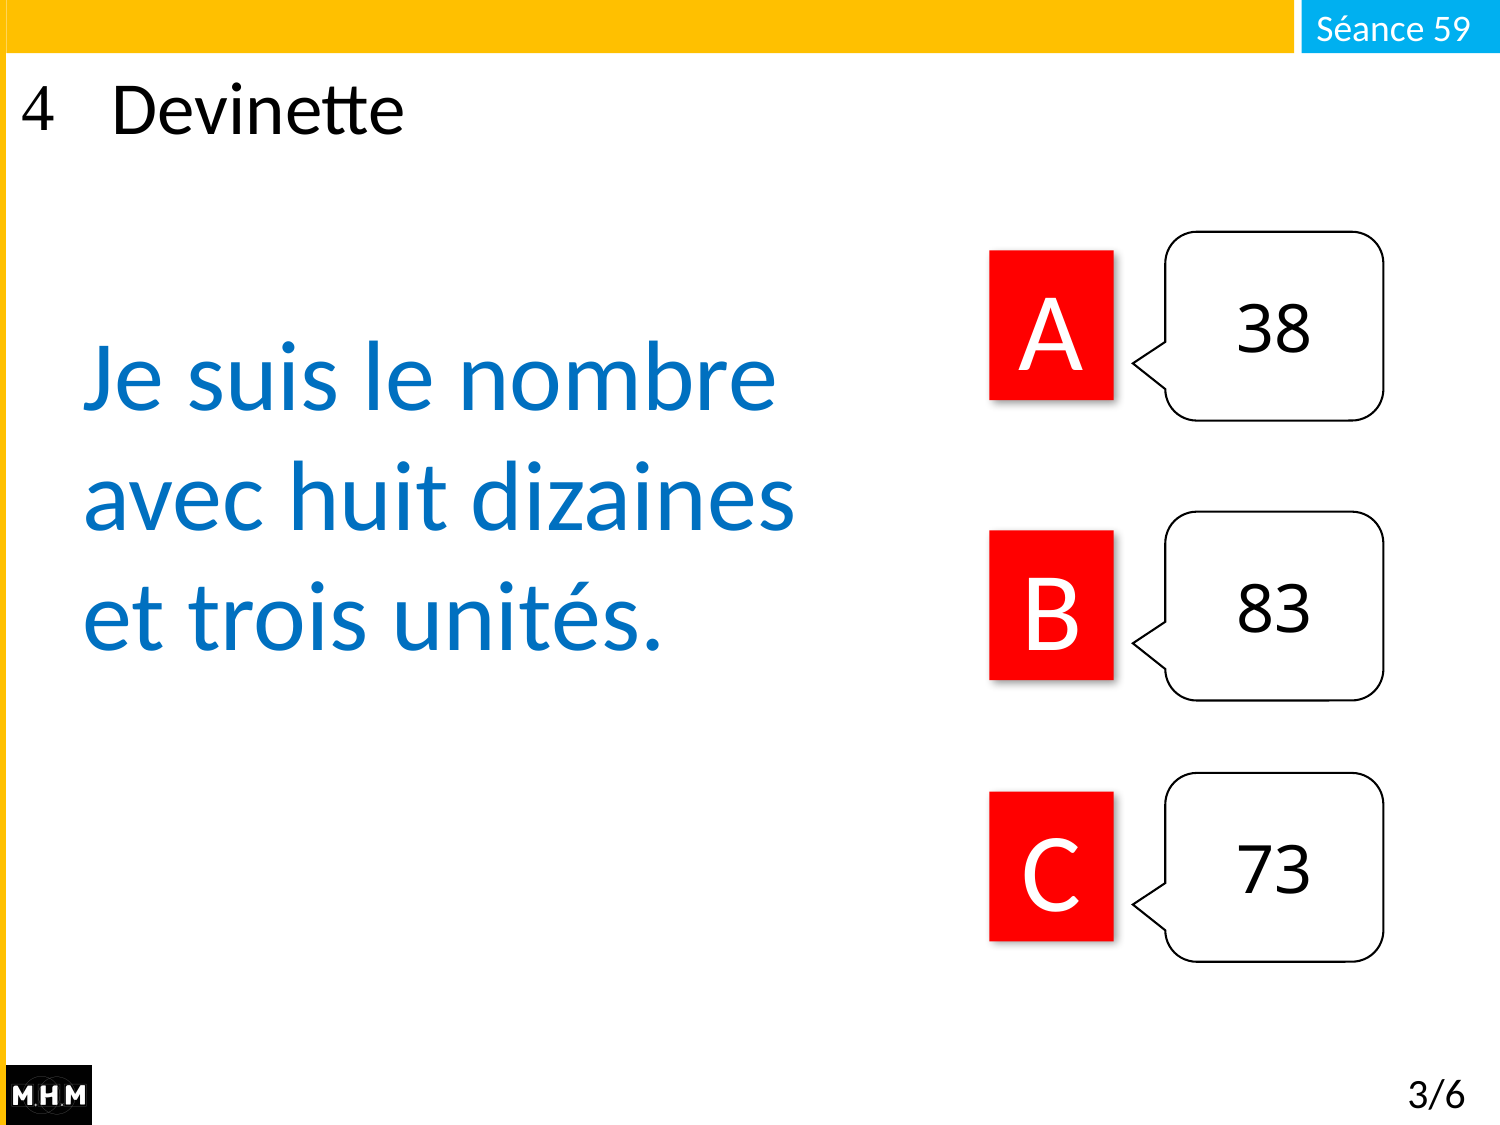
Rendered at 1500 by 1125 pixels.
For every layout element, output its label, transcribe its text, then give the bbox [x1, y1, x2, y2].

text_box Je suis le nombre avec huit dizaines et trois unités. [67, 302, 820, 678]
text_box 73 [1131, 771, 1385, 963]
text_box C [989, 791, 1114, 942]
text_box B [989, 530, 1114, 681]
title Devinette [96, 60, 1391, 160]
text_box 38 [1131, 230, 1385, 422]
text_box 83 [1131, 510, 1385, 702]
list 3/6 [1373, 1064, 1500, 1125]
text_box A [989, 250, 1114, 401]
picture [6, 1065, 92, 1125]
